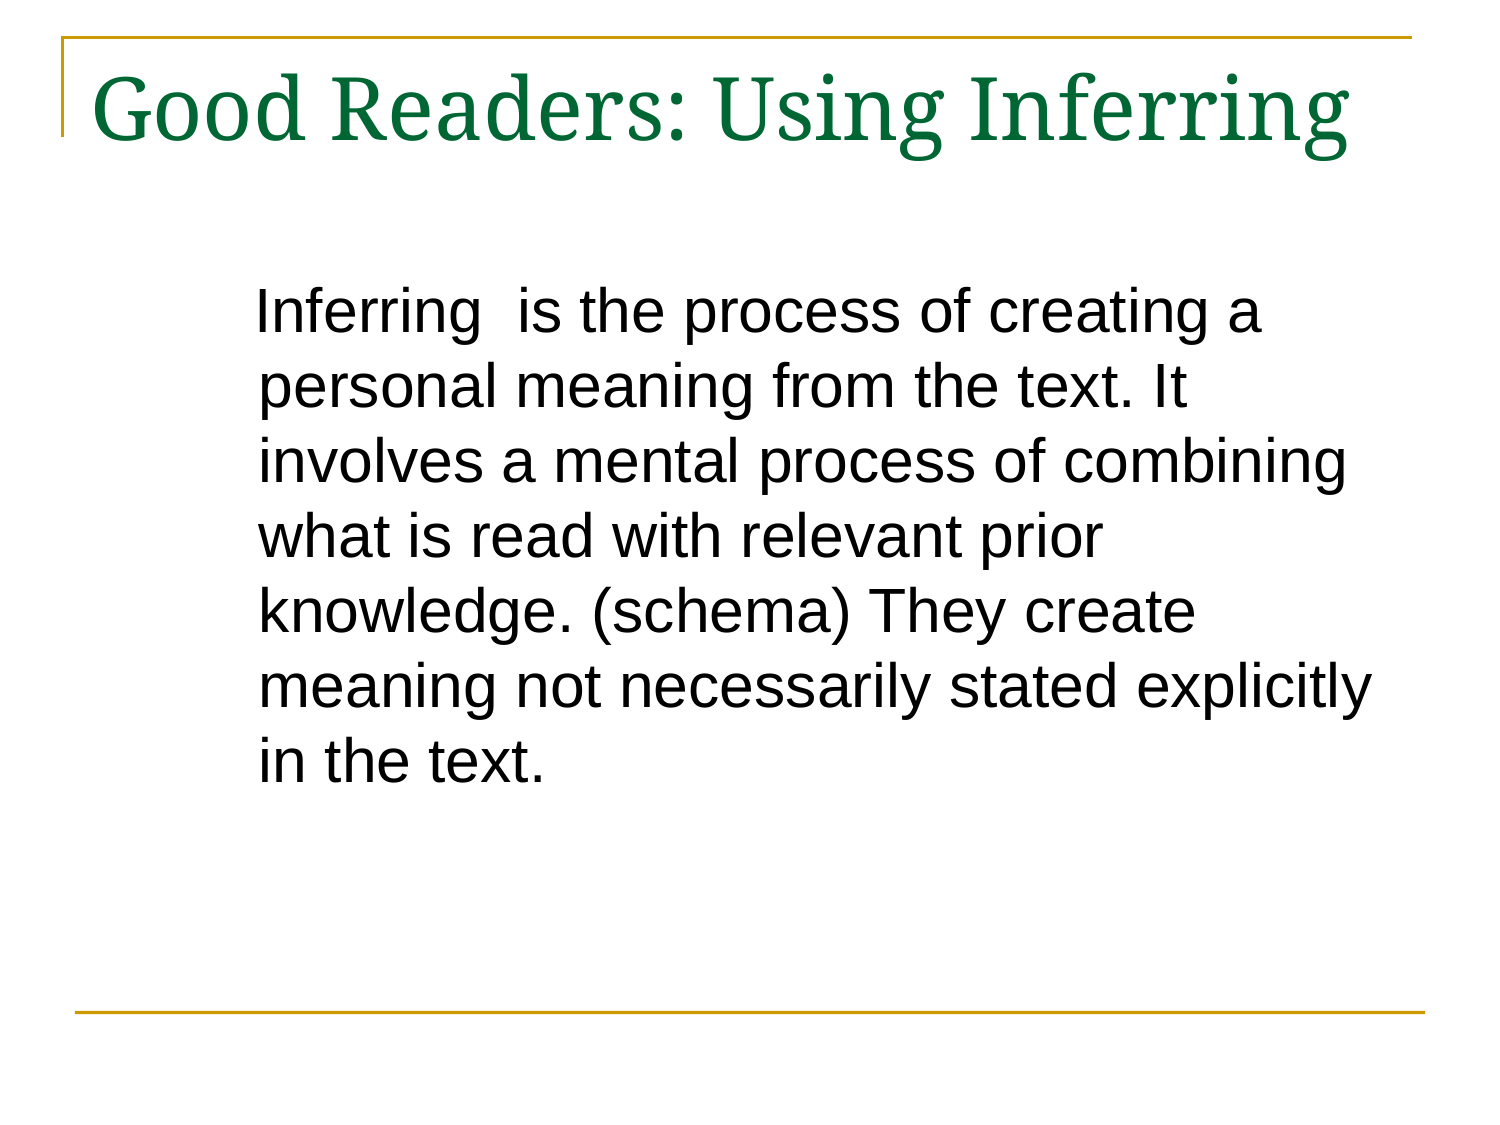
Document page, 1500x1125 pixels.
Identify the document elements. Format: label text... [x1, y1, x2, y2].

list Inferring is the process of creating a personal meaning from the text. It involves a mental process of combining what is read with relevant prior knowledge. (schema) They create meaning not necessarily stated explicitly in the text. [187, 262, 1426, 1006]
title Good Readers: Using Inferring [74, 45, 1426, 233]
